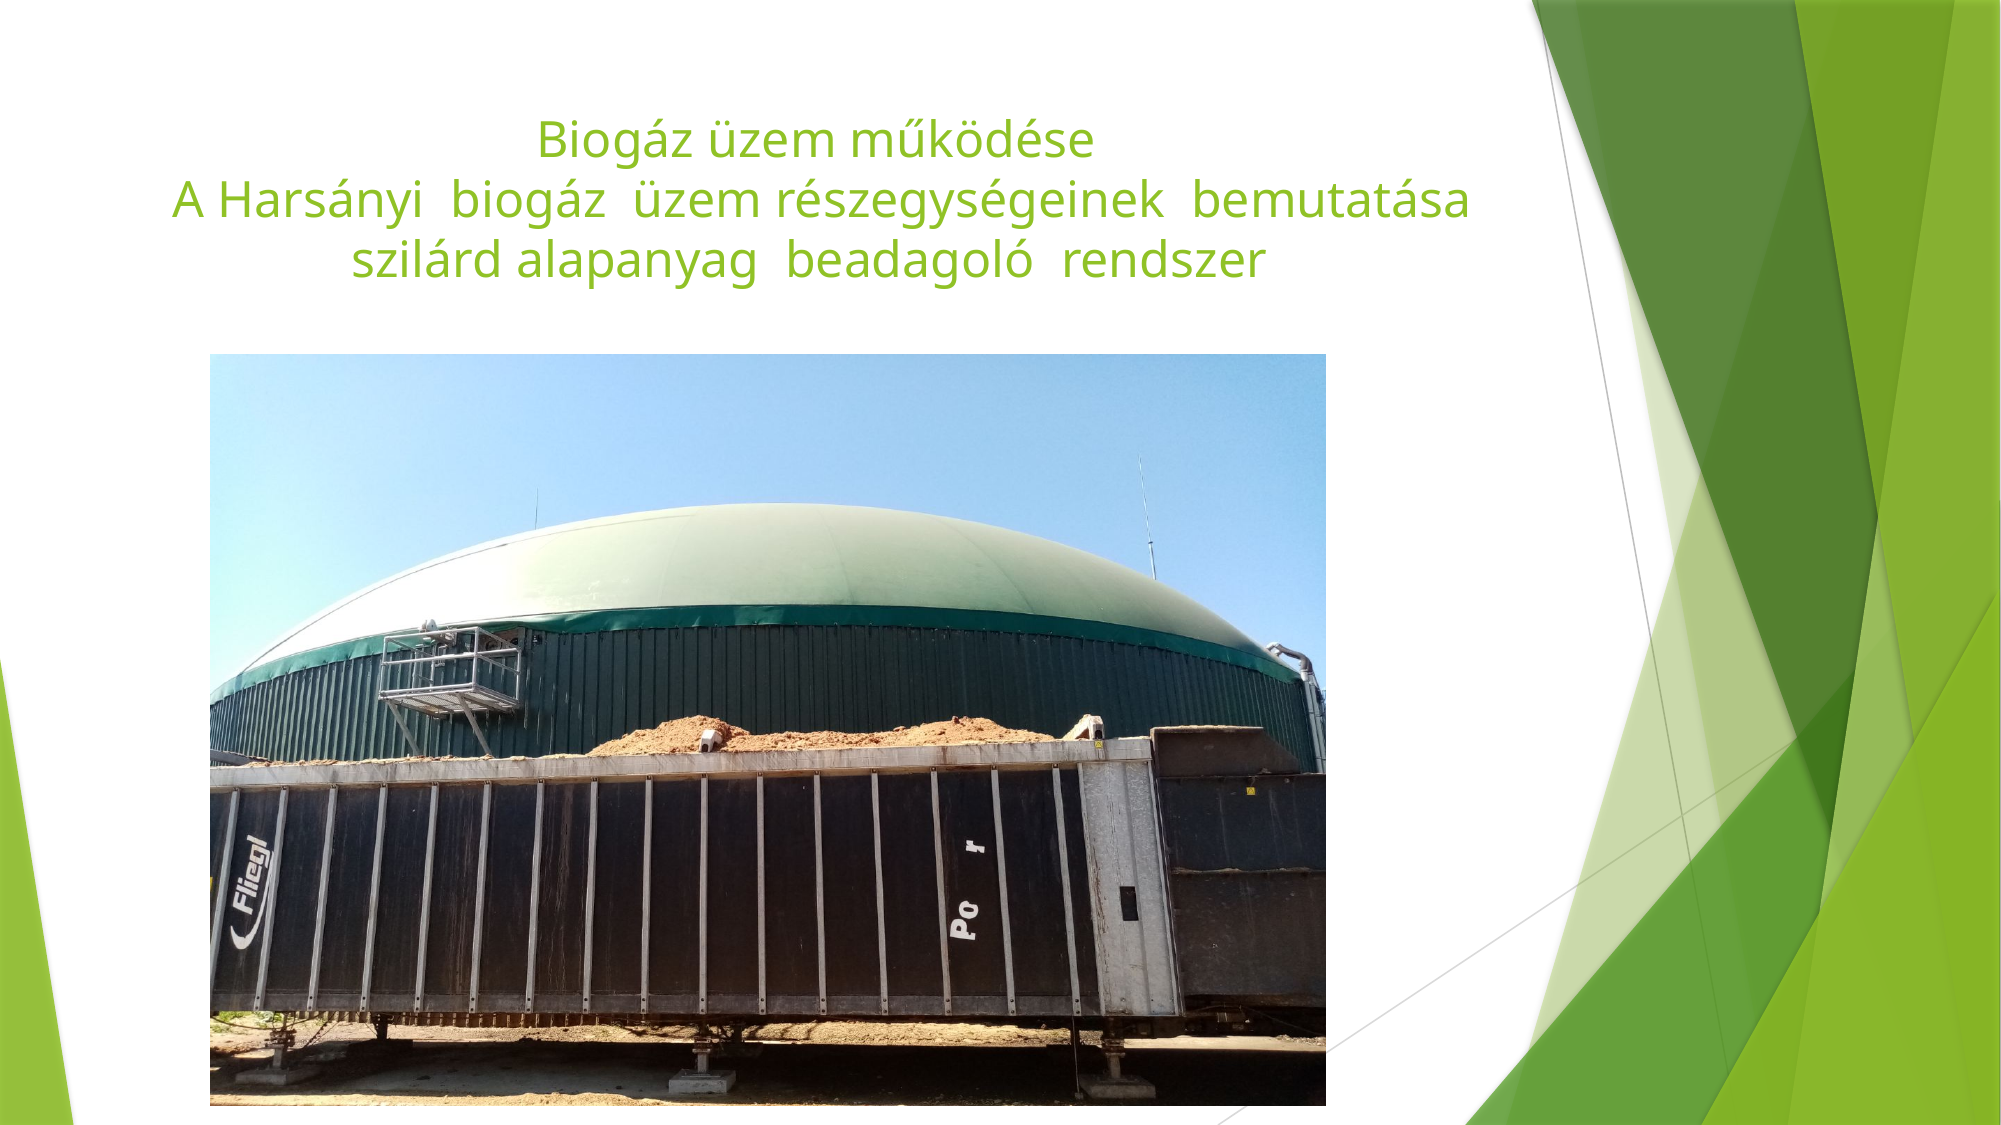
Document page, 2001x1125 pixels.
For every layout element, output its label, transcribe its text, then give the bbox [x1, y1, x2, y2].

title Biogáz üzem működése A Harsányi biogáz üzem részegységeinek bemutatása szilárd alapanyag beadagoló rendszer [111, 99, 1522, 317]
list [209, 353, 1326, 1107]
